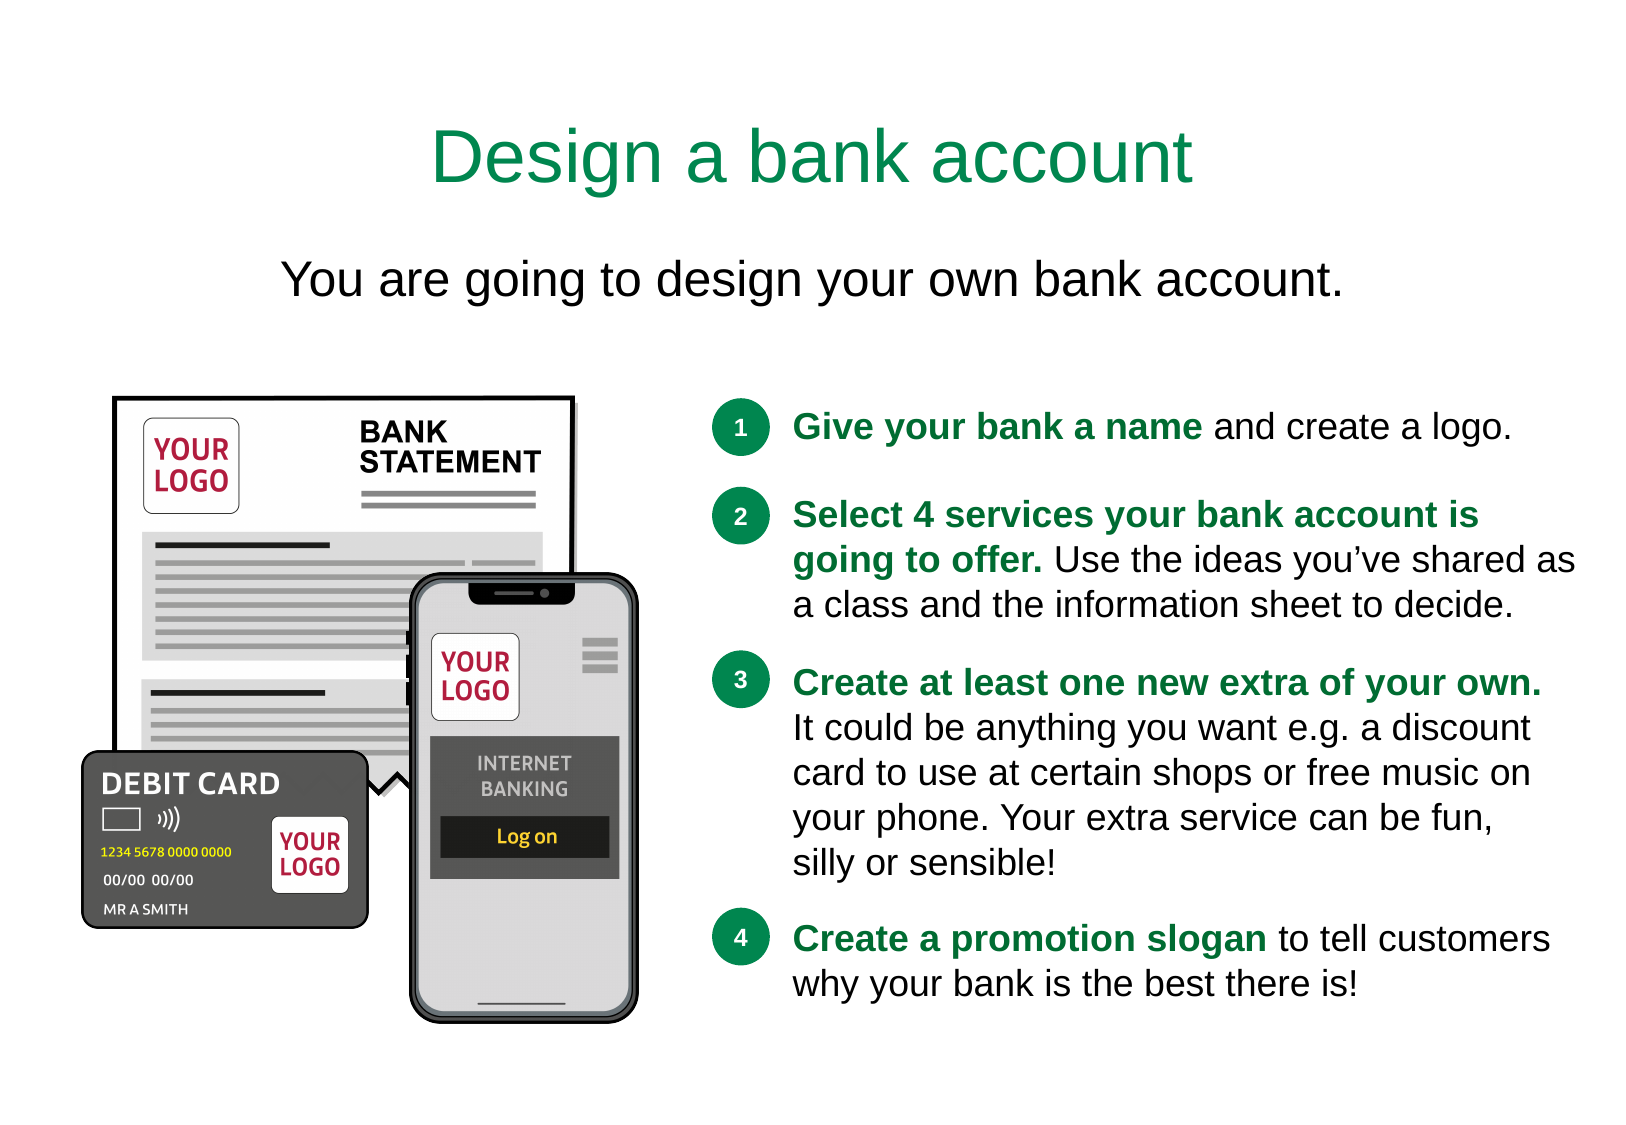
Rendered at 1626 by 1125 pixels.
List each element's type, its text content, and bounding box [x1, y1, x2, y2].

text_box [719, 959, 763, 968]
text_box [721, 484, 761, 492]
text_box [720, 702, 762, 711]
text_box [719, 538, 763, 547]
title Design a bank account [0, 118, 1625, 199]
text_box 4 [712, 913, 770, 959]
text_box Give your bank a name and create a logo. [777, 394, 1600, 455]
text_box [720, 396, 762, 404]
text_box You are going to design your own bank account. [0, 238, 1625, 299]
text_box Create at least one new extra of your own. It could be anything you want e.g. a discount card to use at certain shops or free music on your phone. Your extra service can be fun, silly or sensible! [777, 650, 1581, 891]
text_box Select 4 services your bank account is going to offer. Use the ideas you’ve shared as a class and the information sheet to decide. [777, 482, 1600, 632]
text_box [720, 450, 762, 459]
text_box Create a promotion slogan to tell customers why your bank is the best there is! [777, 906, 1581, 1011]
text_box [720, 905, 762, 913]
text_box 2 [712, 492, 770, 538]
text_box 3 [712, 656, 770, 702]
text_box [720, 648, 762, 656]
text_box 1 [712, 404, 770, 450]
picture [81, 394, 639, 1025]
